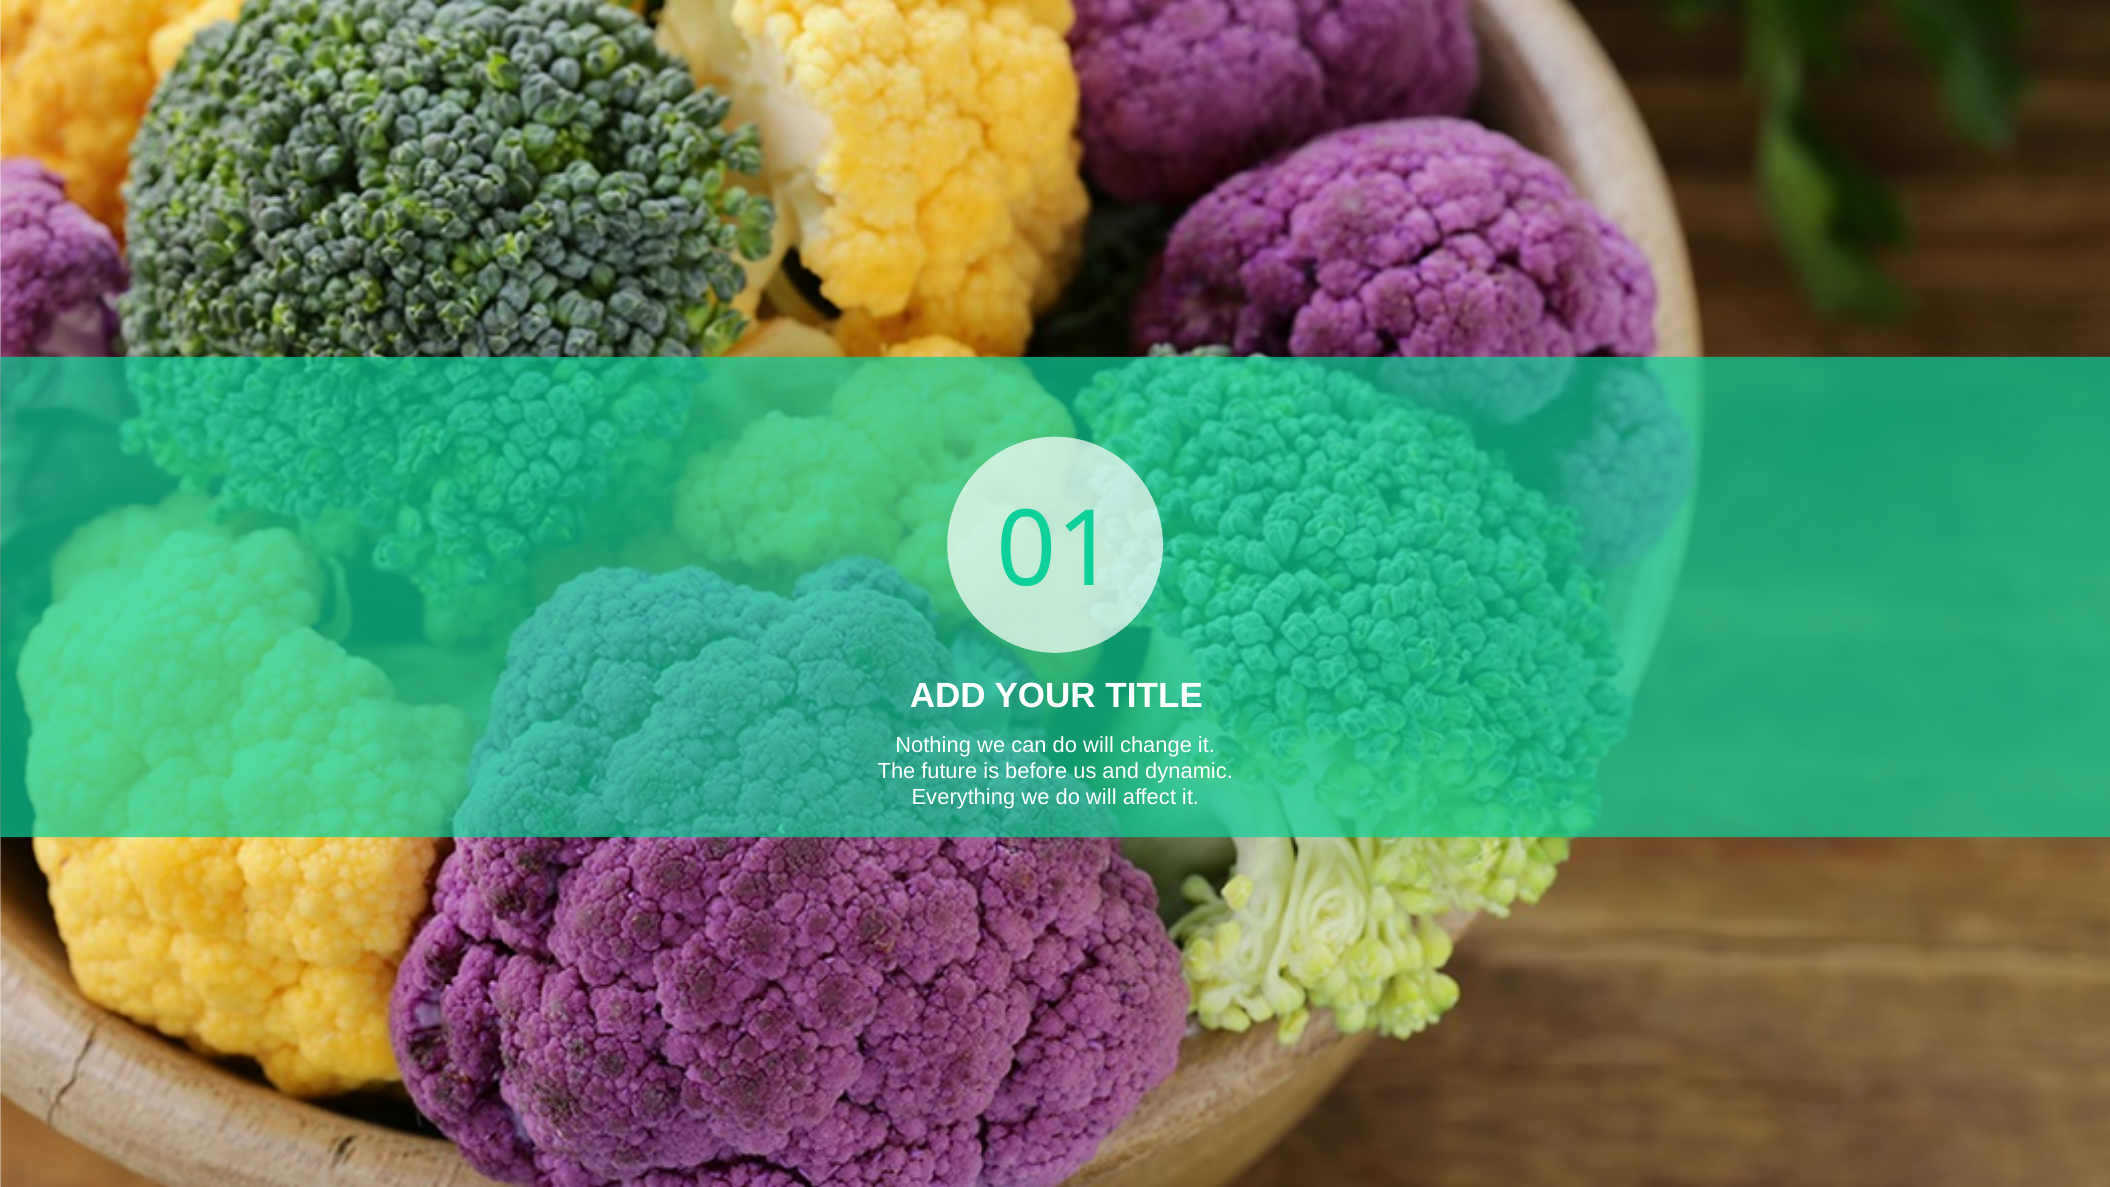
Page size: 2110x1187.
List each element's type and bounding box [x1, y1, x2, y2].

text_box [0, 838, 2110, 1187]
text_box [0, 356, 2110, 838]
text_box [947, 436, 1164, 653]
text_box [861, 665, 1253, 818]
text_box [0, 0, 2110, 356]
